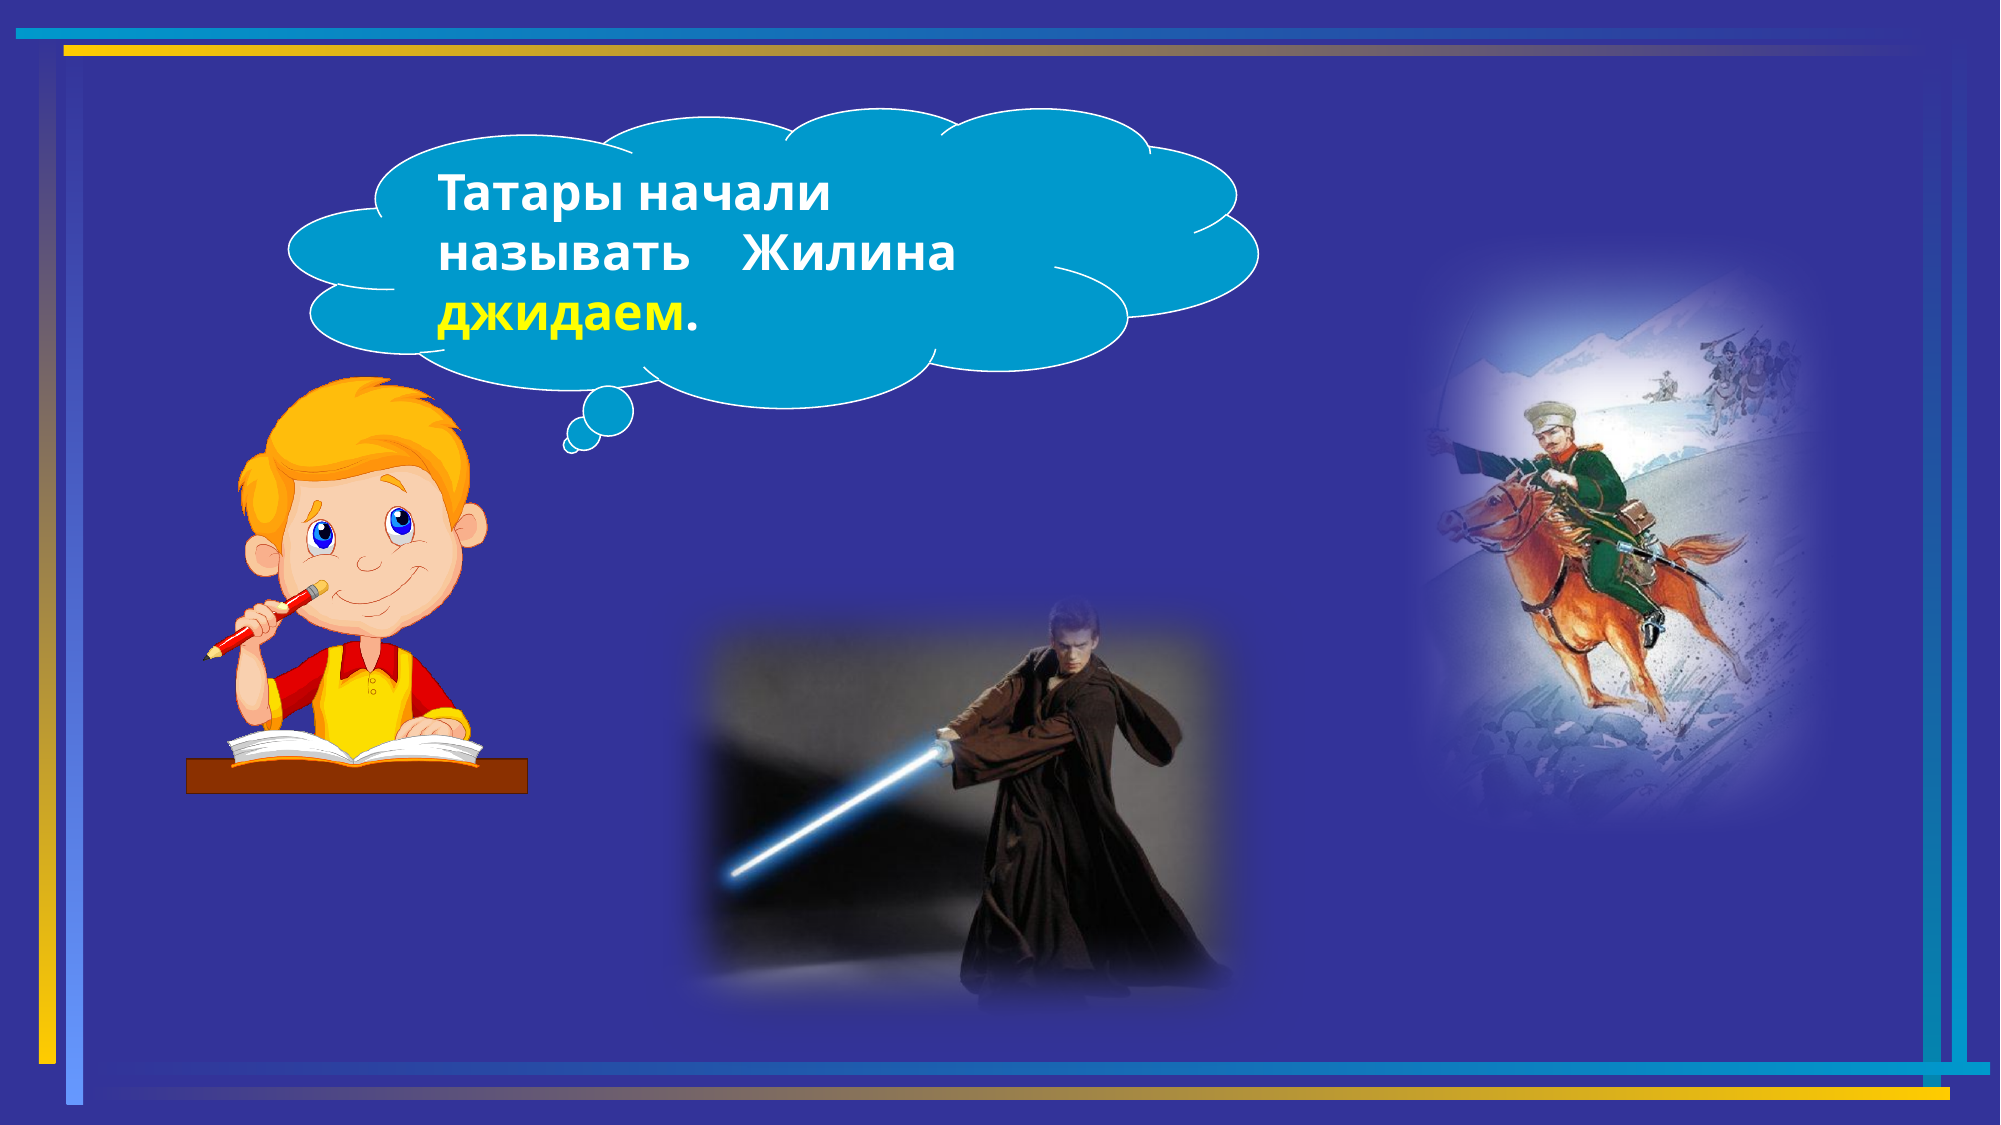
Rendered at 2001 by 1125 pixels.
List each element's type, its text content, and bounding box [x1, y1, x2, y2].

picture [1393, 222, 1848, 845]
picture [1545, 1062, 1552, 1075]
text_box Татары начали называть Жилина джидаем. [288, 108, 1259, 454]
picture [152, 355, 557, 804]
picture [659, 584, 1259, 1022]
